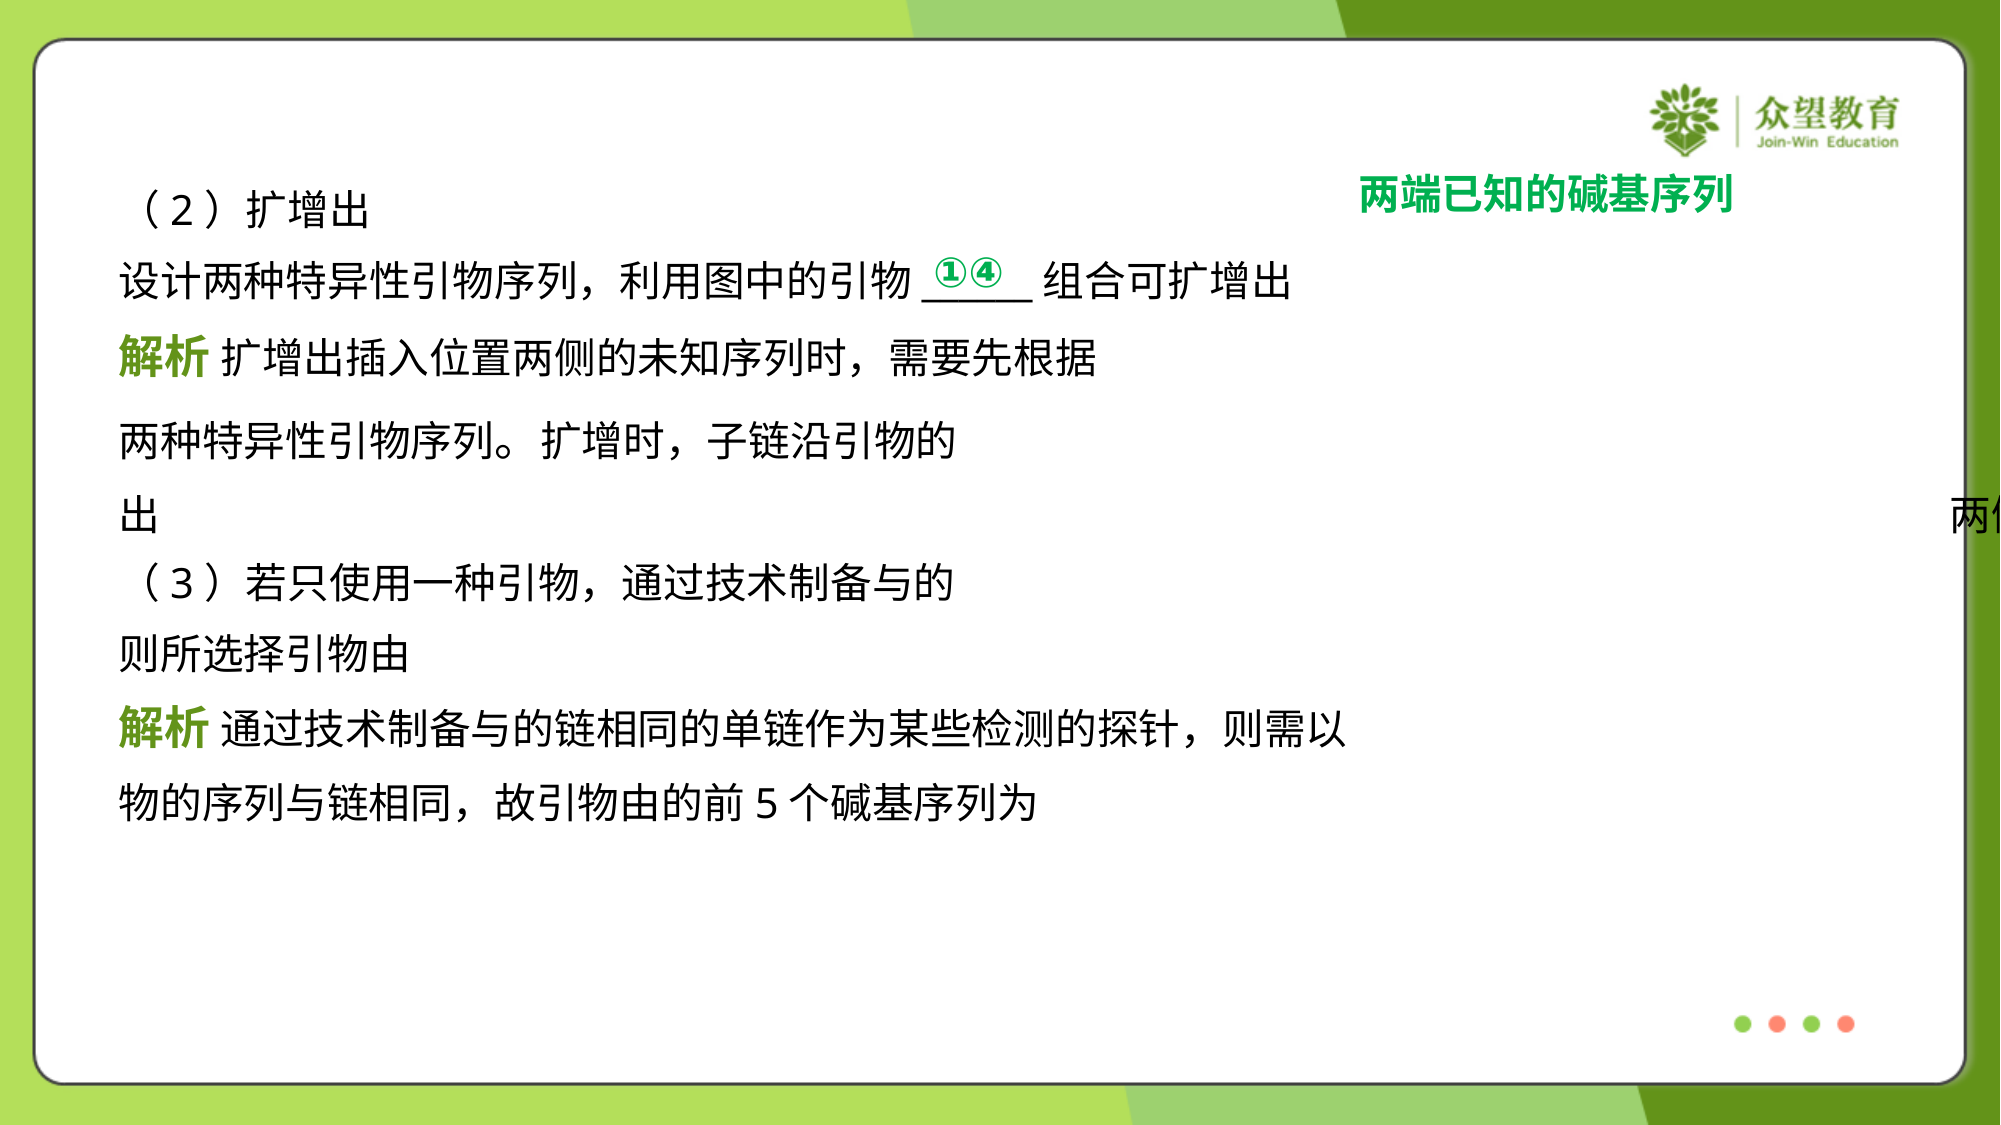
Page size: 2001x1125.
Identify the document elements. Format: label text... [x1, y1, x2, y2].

text_box ①④ [911, 224, 1026, 289]
picture [0, 0, 2000, 1125]
